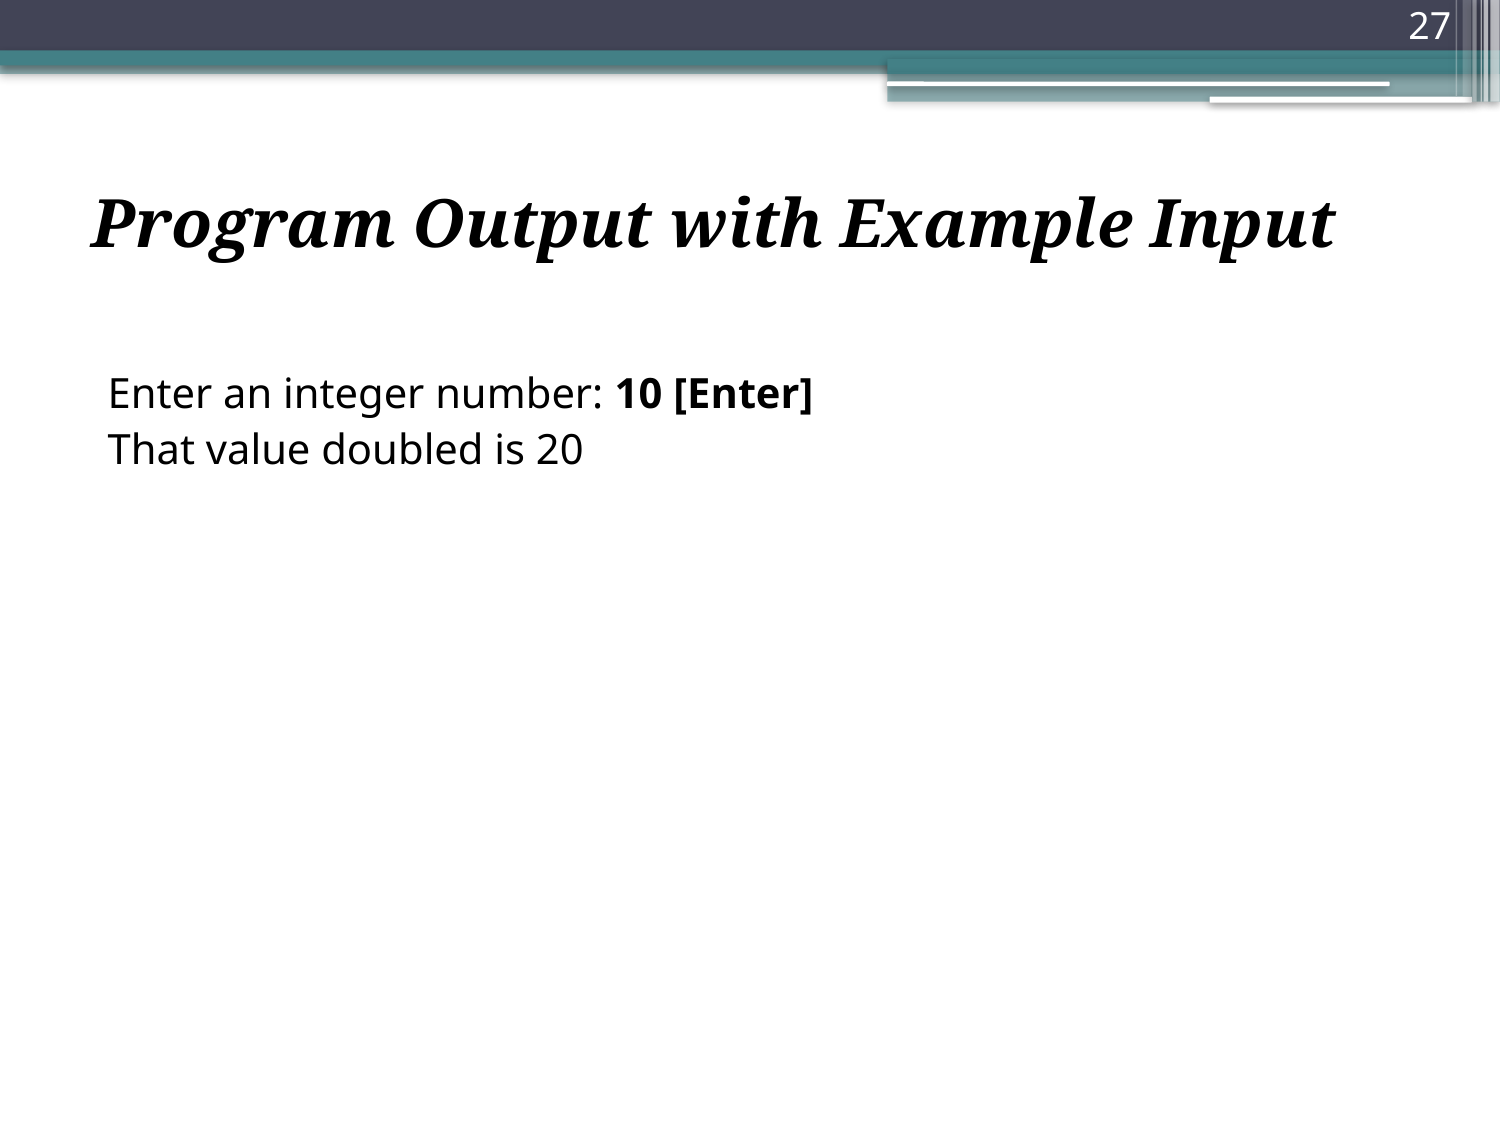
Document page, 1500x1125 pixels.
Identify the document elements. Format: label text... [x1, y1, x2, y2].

list Enter an integer number: 10 [Enter] That value doubled is 20 [75, 368, 1425, 1079]
title Program Output with Example Input [76, 137, 1427, 313]
slide_number 27 [1341, 0, 1466, 61]
